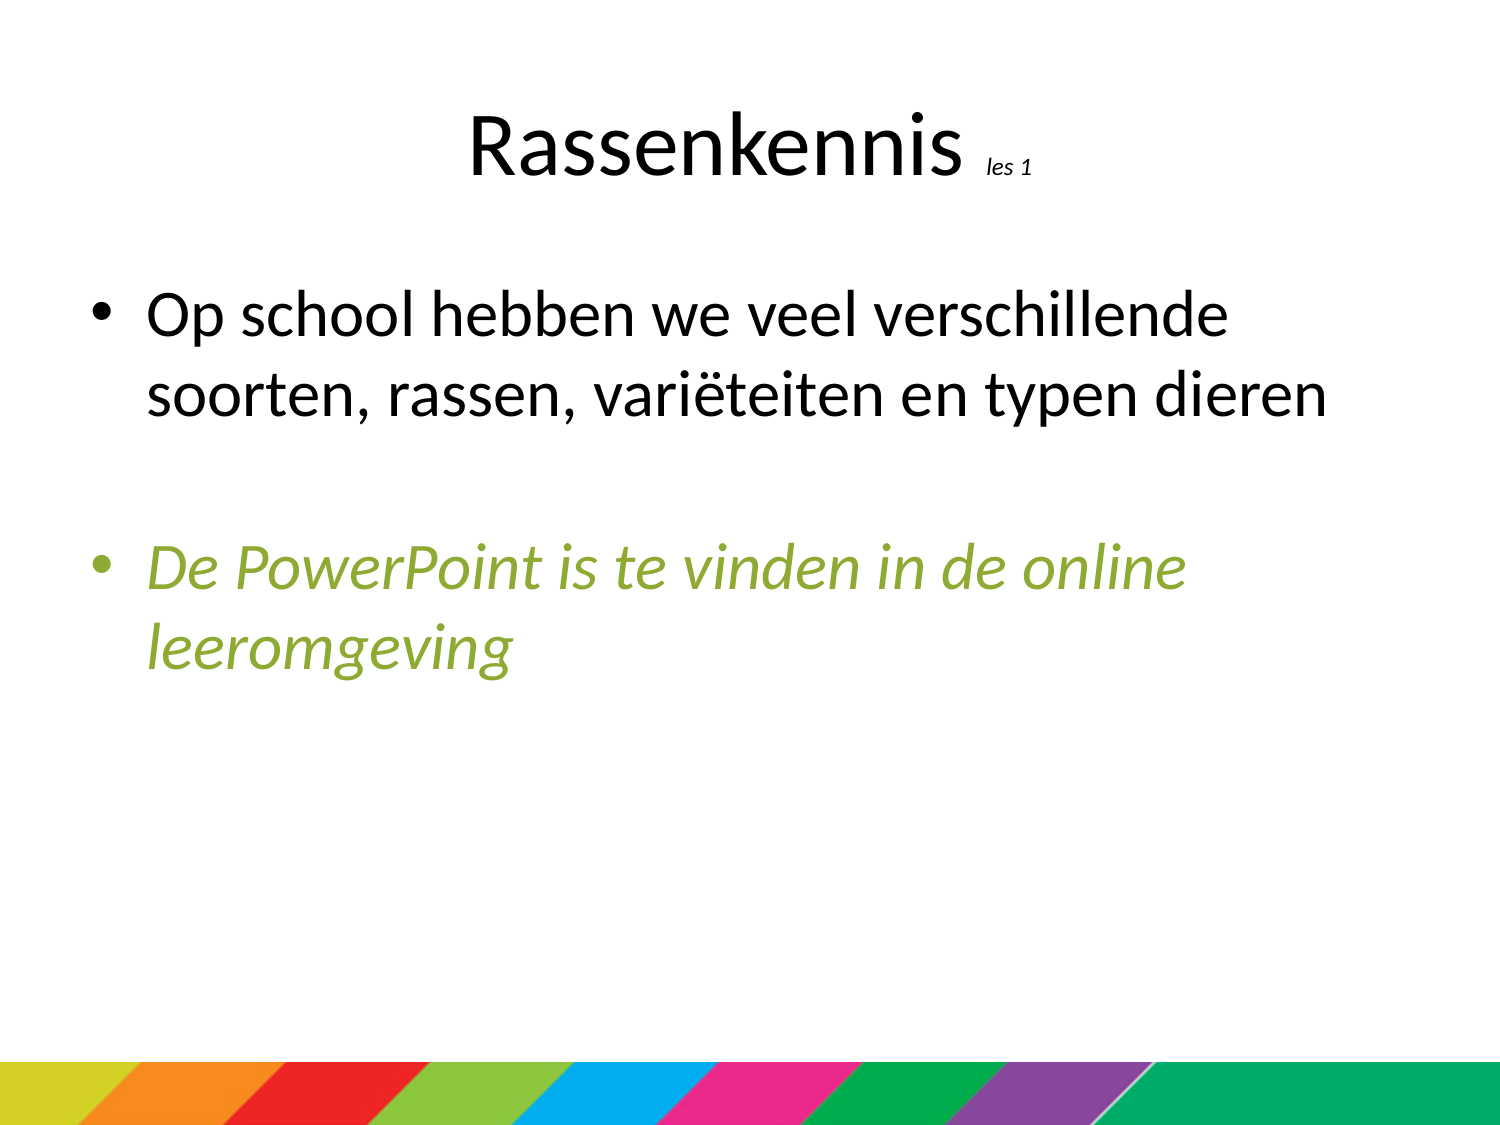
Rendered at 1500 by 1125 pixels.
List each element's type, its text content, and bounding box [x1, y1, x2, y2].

picture [0, 1062, 574, 1125]
picture [656, 1062, 1500, 1125]
title Rassenkennis les 1 [75, 45, 1425, 233]
list Op school hebben we veel verschillende soorten, rassen, variëteiten en typen dieren De PowerPoint is te vinden in de online leeromgeving [75, 262, 1425, 1005]
